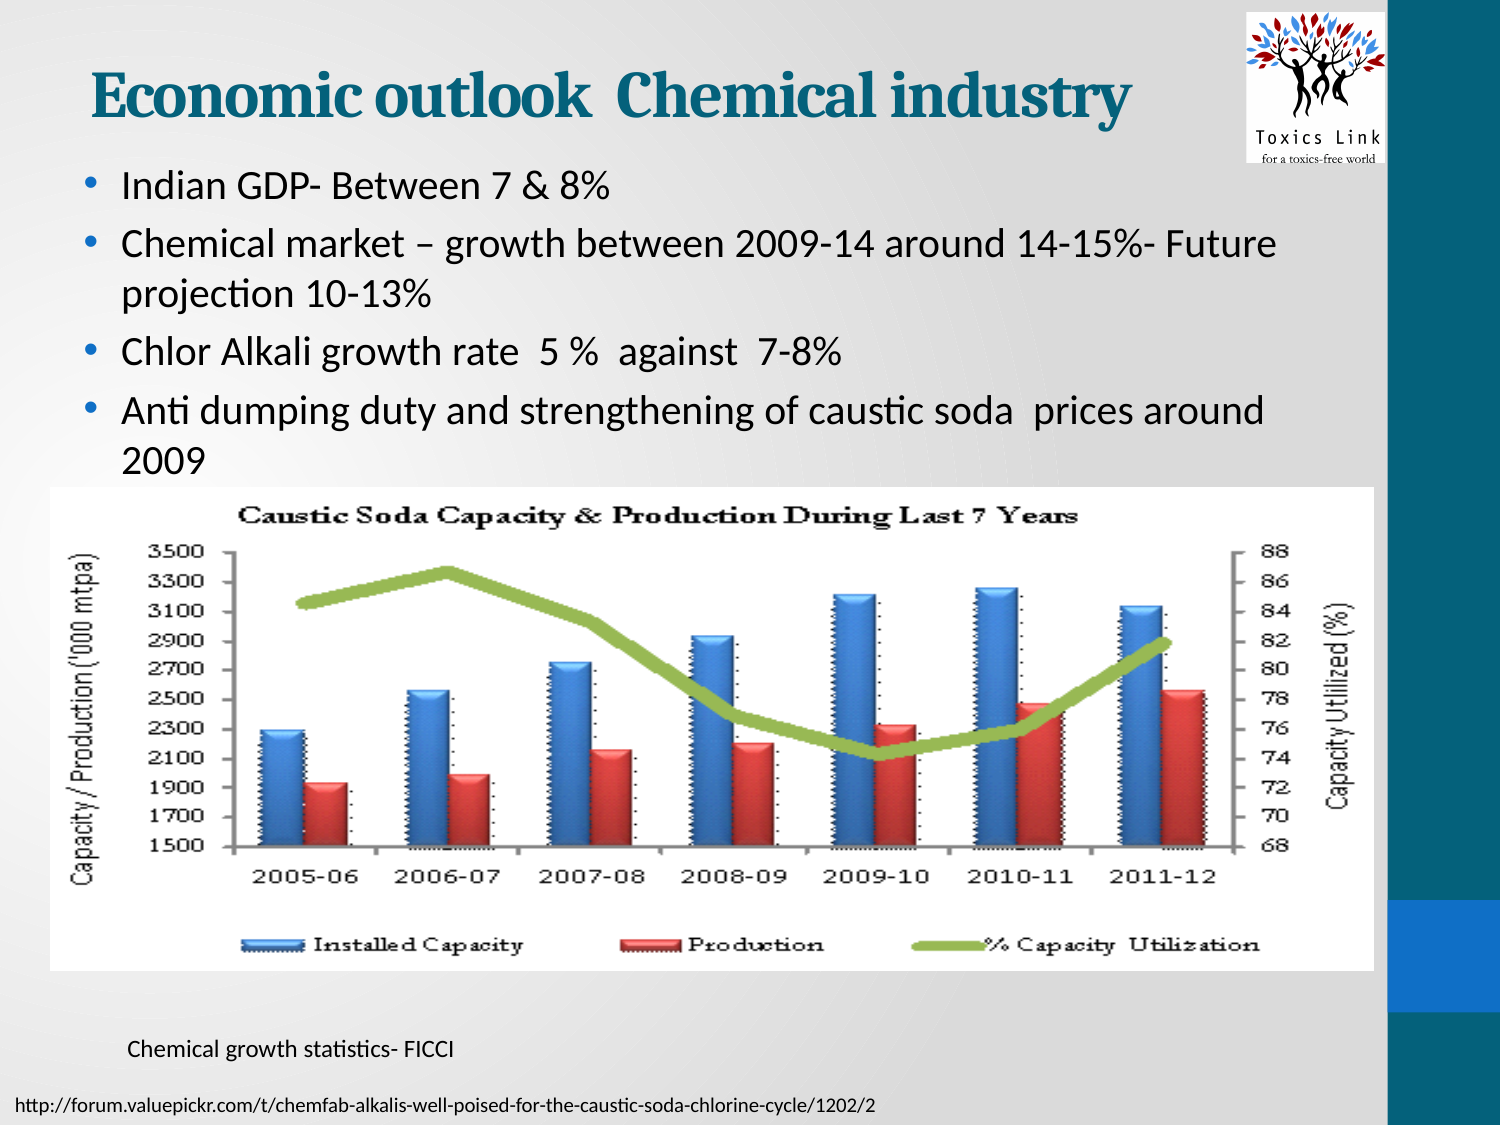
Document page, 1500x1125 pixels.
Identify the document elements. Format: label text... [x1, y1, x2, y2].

title Economic outlook Chemical industry [75, 45, 1325, 138]
picture [1246, 12, 1385, 163]
text_box Chemical growth statistics- FICCI [112, 1025, 1025, 1070]
list Indian GDP- Between 7 & 8% Chemical market – growth between 2009-14 around 14-15%- Future projection 10-13% Chlor Alkali growth rate 5 % against 7-8% Anti dumping duty and strengthening of caustic soda prices around 2009 [50, 149, 1300, 482]
text_box http://forum.valuepickr.com/t/chemfab-alkalis-well-poised-for-the-caustic-soda-chlorine-cycle/1202/2 [0, 1084, 1463, 1125]
picture [49, 486, 1374, 971]
